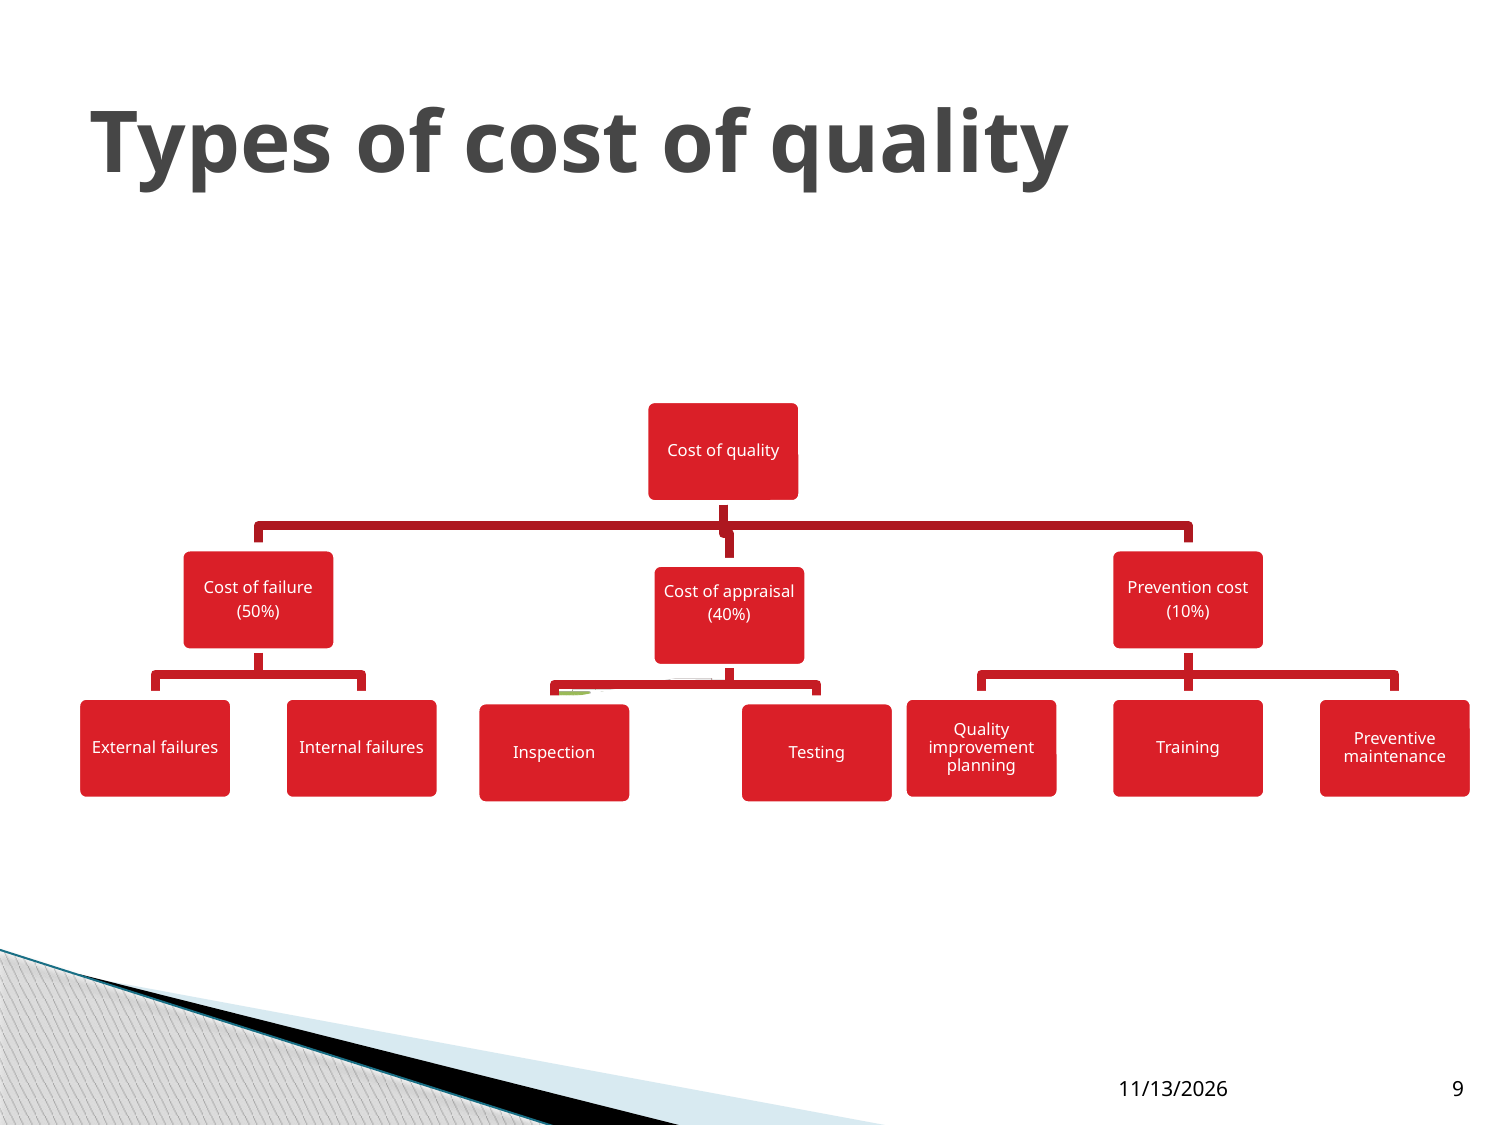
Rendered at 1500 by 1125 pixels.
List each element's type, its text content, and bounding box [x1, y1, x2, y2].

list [74, 199, 1476, 1001]
title Types of cost of quality [75, 45, 1425, 199]
slide_number 9 [1418, 1051, 1479, 1112]
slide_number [1103, 1051, 1418, 1112]
